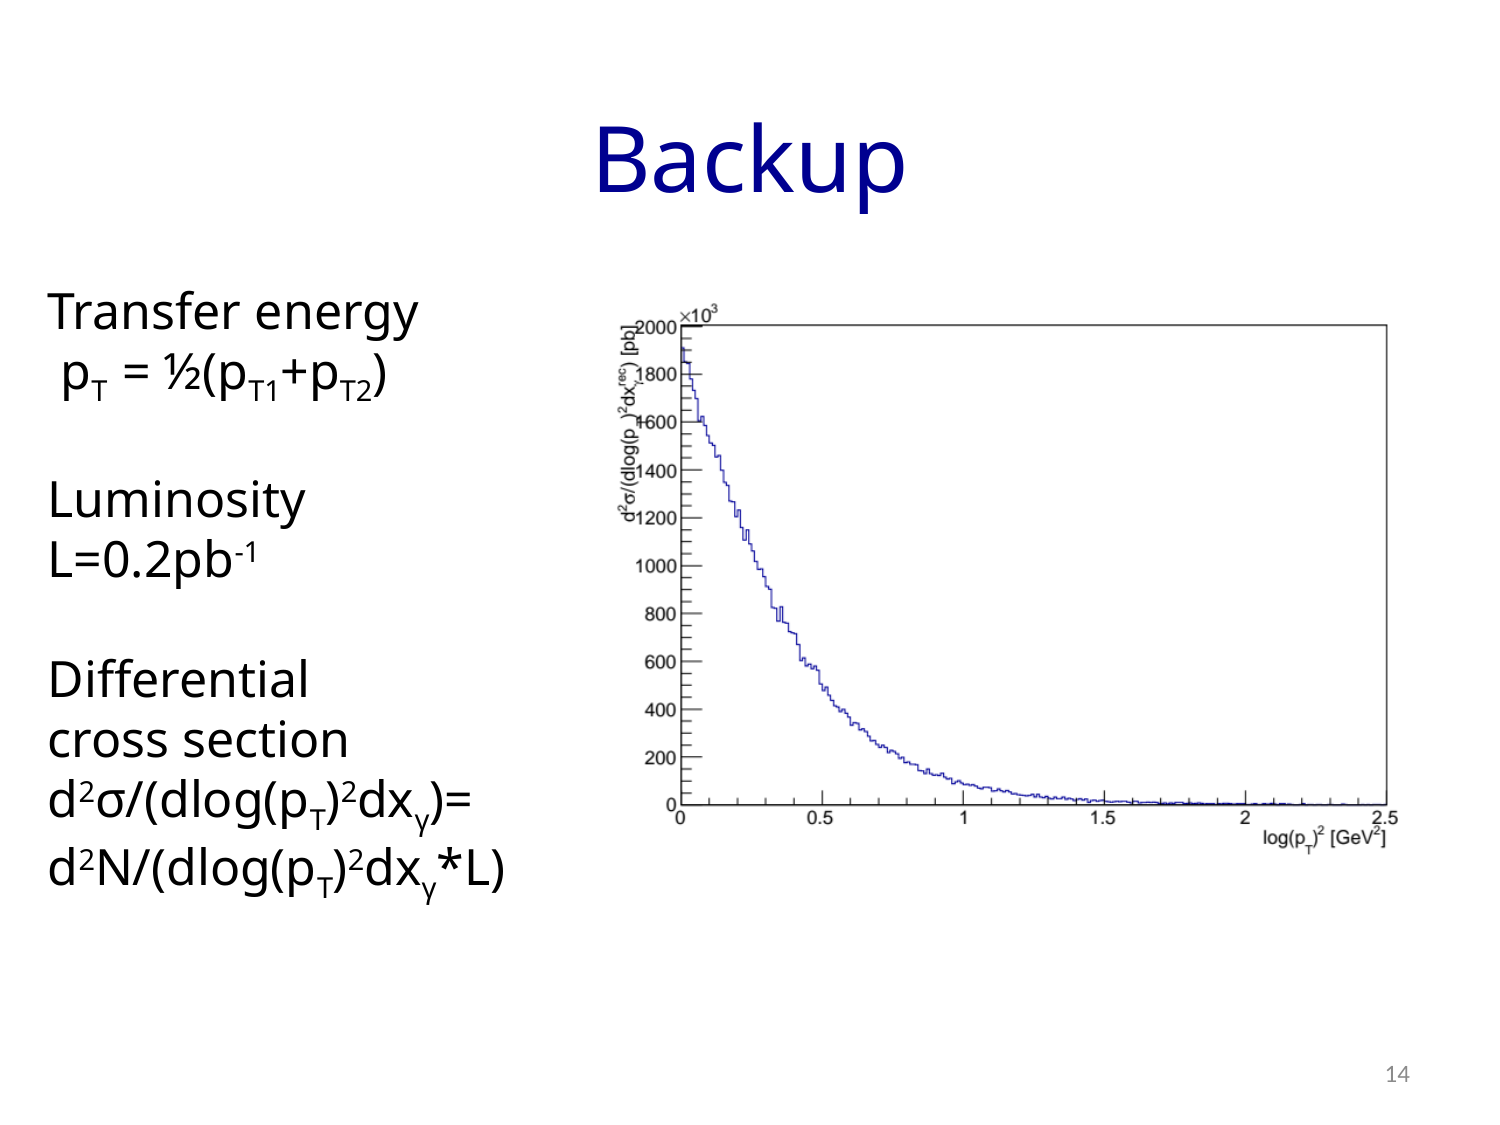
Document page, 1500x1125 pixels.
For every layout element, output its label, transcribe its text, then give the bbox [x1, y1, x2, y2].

slide_number 14 [1074, 1042, 1425, 1103]
picture [593, 266, 1473, 863]
text_box Transfer energy pT = ½(pT1+pT2) Luminosity L=0.2pb-1 Differential cross section d2σ/(dlog(pT)2dxγ)= d2N/(dlog(pT)2dxγ*L) [33, 271, 608, 1092]
title Backup [75, 45, 1425, 267]
